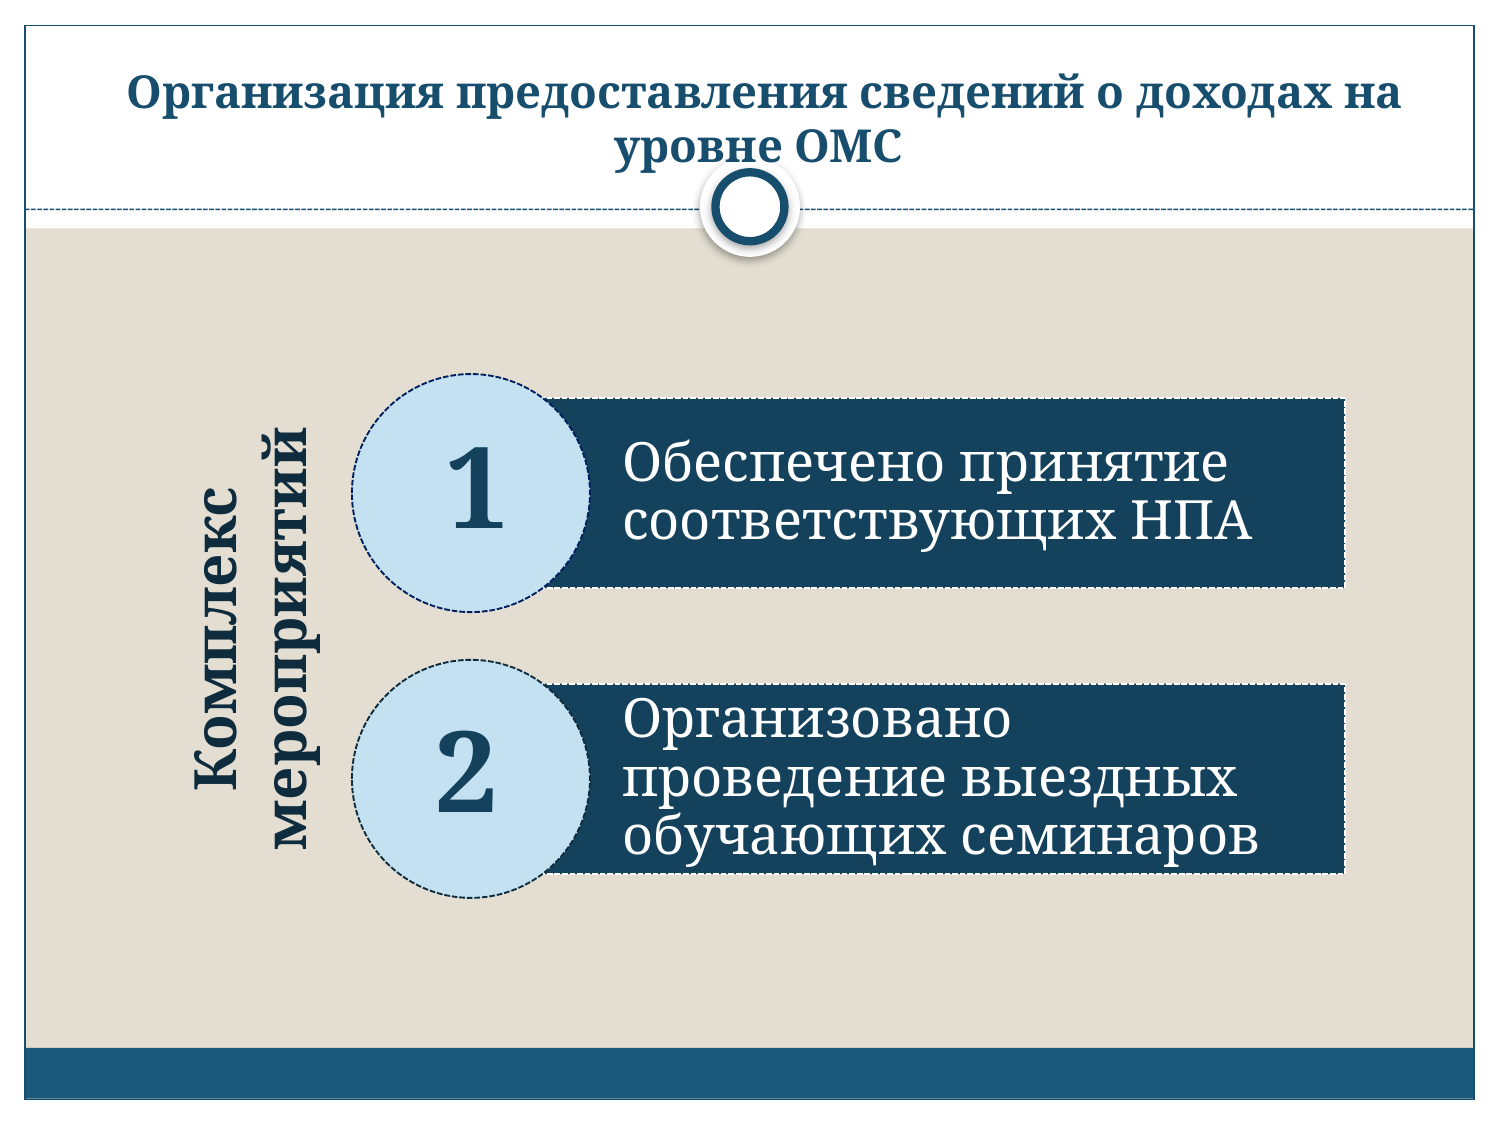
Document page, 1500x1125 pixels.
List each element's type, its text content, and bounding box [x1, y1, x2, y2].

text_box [348, 302, 1349, 970]
title Организация предоставления сведений о доходах на уровне ОМС [64, 54, 1465, 179]
text_box Комплекс мероприятий [171, 408, 341, 870]
